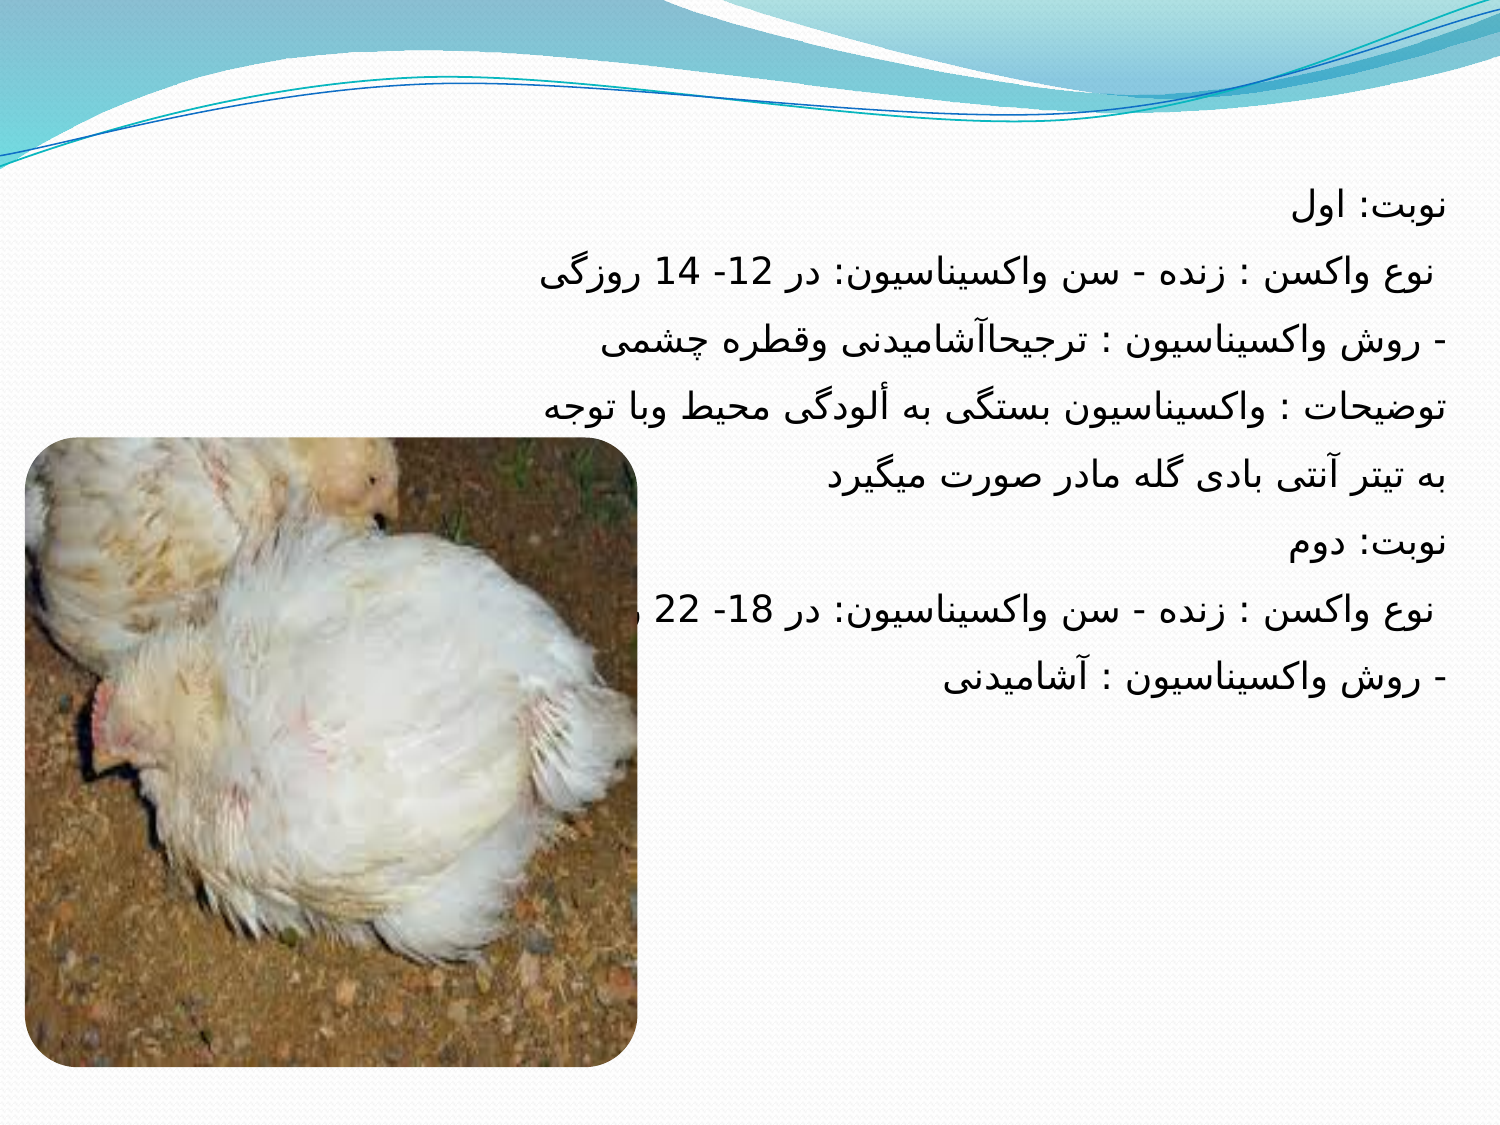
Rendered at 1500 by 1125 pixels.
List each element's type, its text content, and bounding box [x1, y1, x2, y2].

title [75, 115, 1425, 303]
text_box نوبت: اول نوع واكسن : زنده - سن واكسیناسیون: در 12- 14 روزگی - روش واكسیناسیون : ترجیحاآشامیدنی وقطره چشمی توضیحات : واكسیناسیون بستگی به ألودگی محیط وبا توجه به تیتر آنتی بادی گله مادر صورت میگیرد نوبت: دوم نوع واكسن : زنده - سن واكسیناسیون: در 18- 22 روزگی - روش واكسیناسیون : آشامیدنی [499, 149, 1463, 705]
picture [24, 437, 638, 1068]
